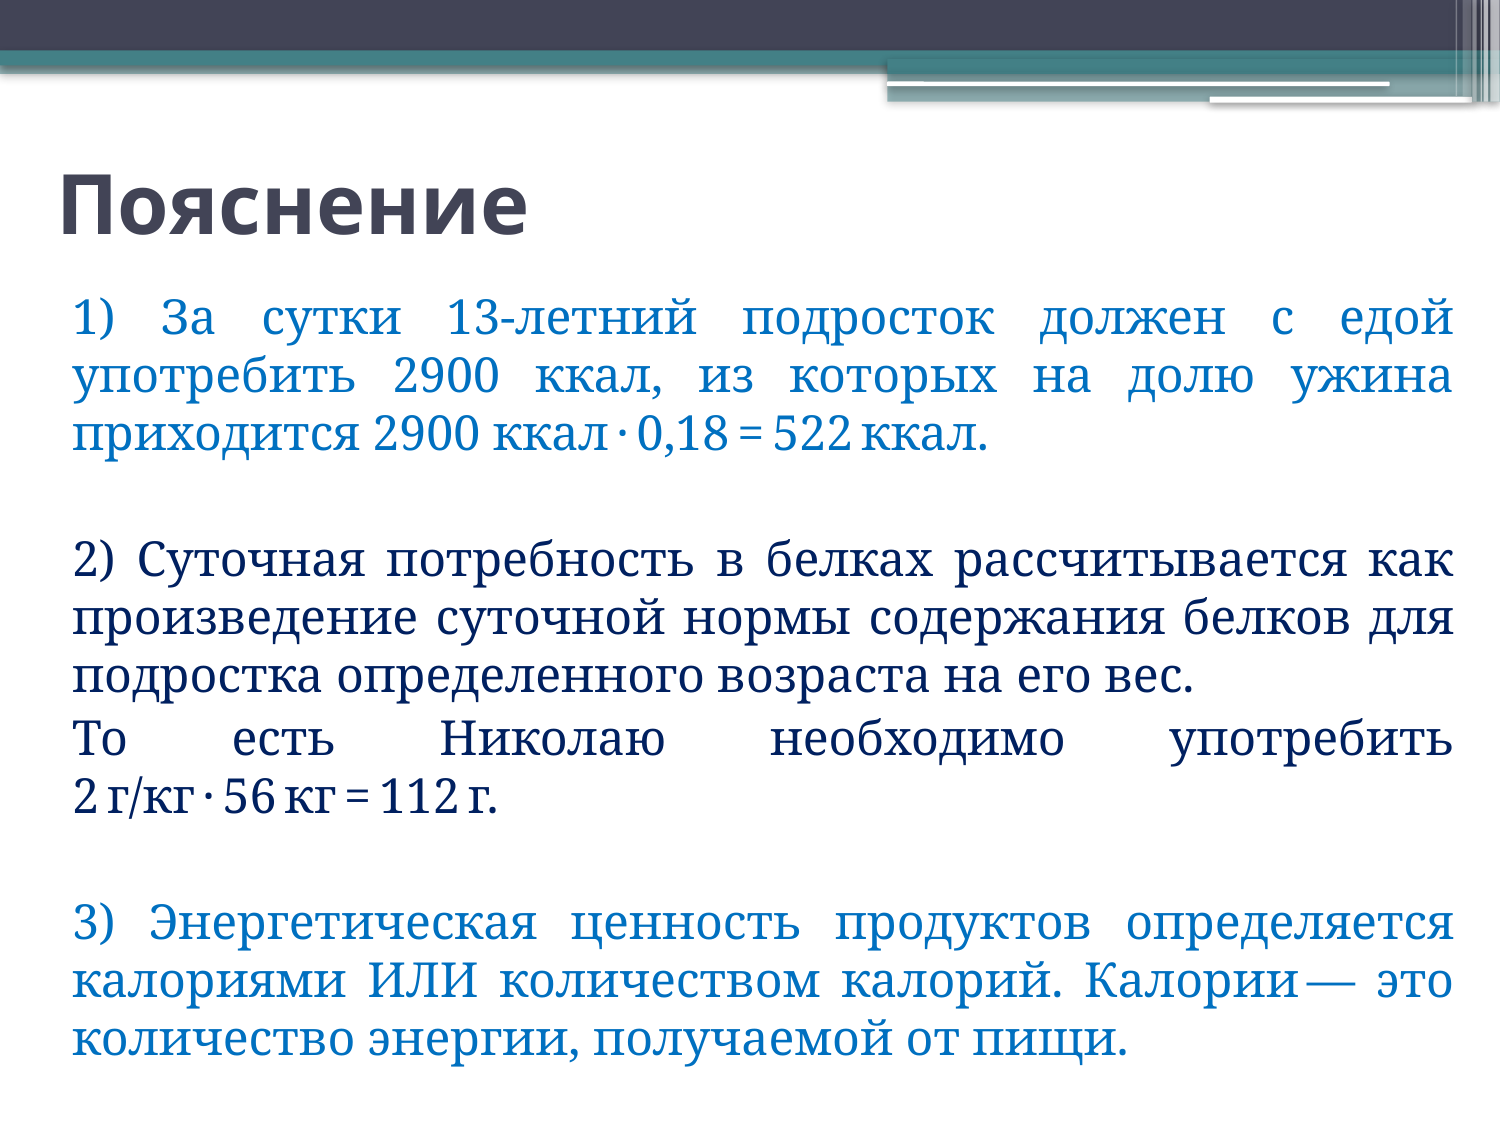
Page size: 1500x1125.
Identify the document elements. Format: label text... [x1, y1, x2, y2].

list 1) За сутки 13-летний подросток должен с едой употребить 2900 ккал, из которых на долю ужина приходится 2900 ккал · 0,18 = 522 ккал. 2) Суточная потребность в белках рассчитывается как произведение суточной нормы содержания белков для подростка определенного возраста на его вес. То есть Николаю необходимо употребить 2 г/кг · 56 кг = 112 г. 3) Энергетическая ценность продуктов определяется калориями ИЛИ количеством калорий. Калории — это количество энергии, получаемой от пищи. [41, 278, 1471, 1083]
title Пояснение [41, 113, 1392, 278]
